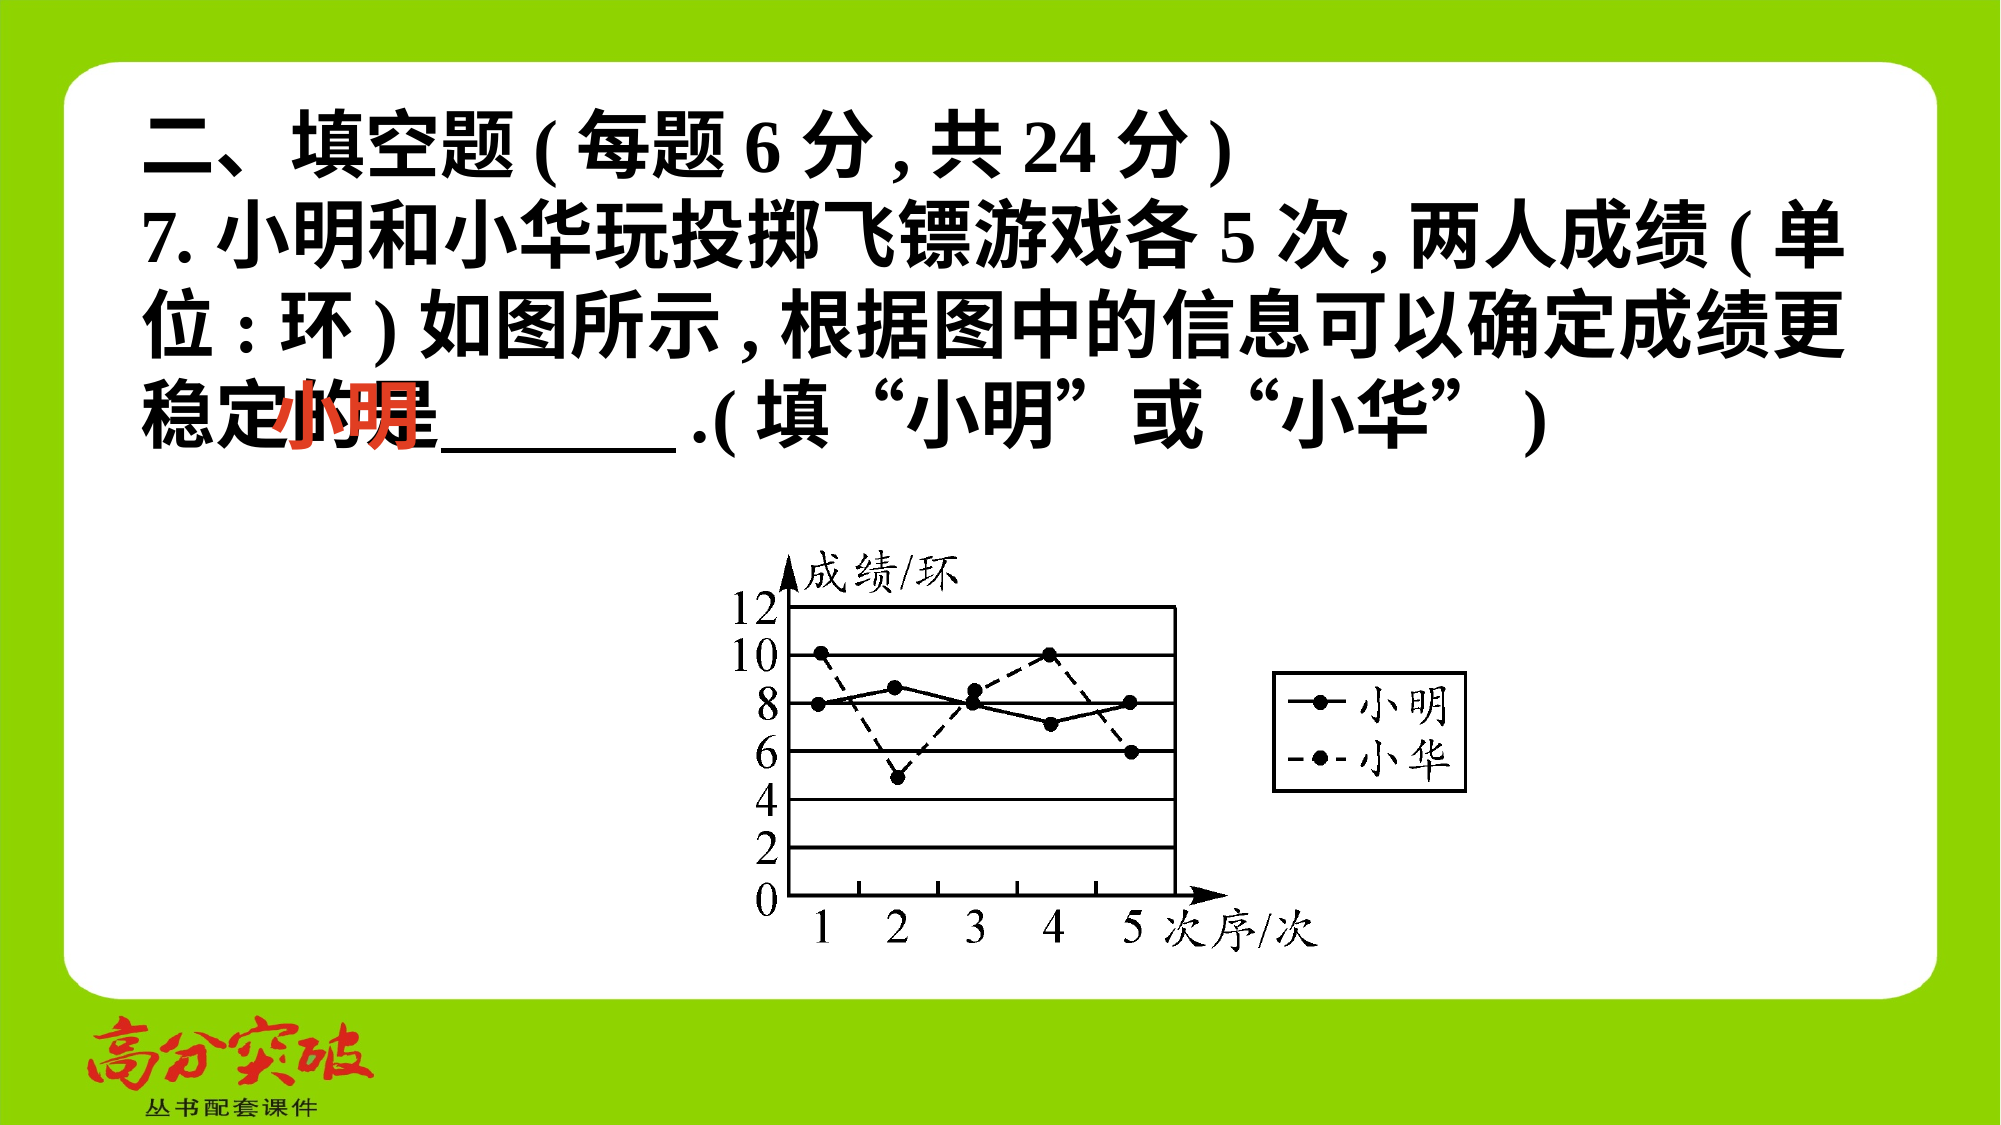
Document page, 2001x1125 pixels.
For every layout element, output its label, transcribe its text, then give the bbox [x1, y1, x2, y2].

text_box 二、填空题(每题6分,共24分) 7.小明和小华玩投掷飞镖游戏各5次,两人成绩(单位:环)如图所示,根据图中的信息可以确定成绩更稳定的是 .(填“小明”或“小华”) [125, 89, 1863, 465]
picture [0, 0, 2001, 1125]
text_box 小明 [255, 360, 450, 466]
